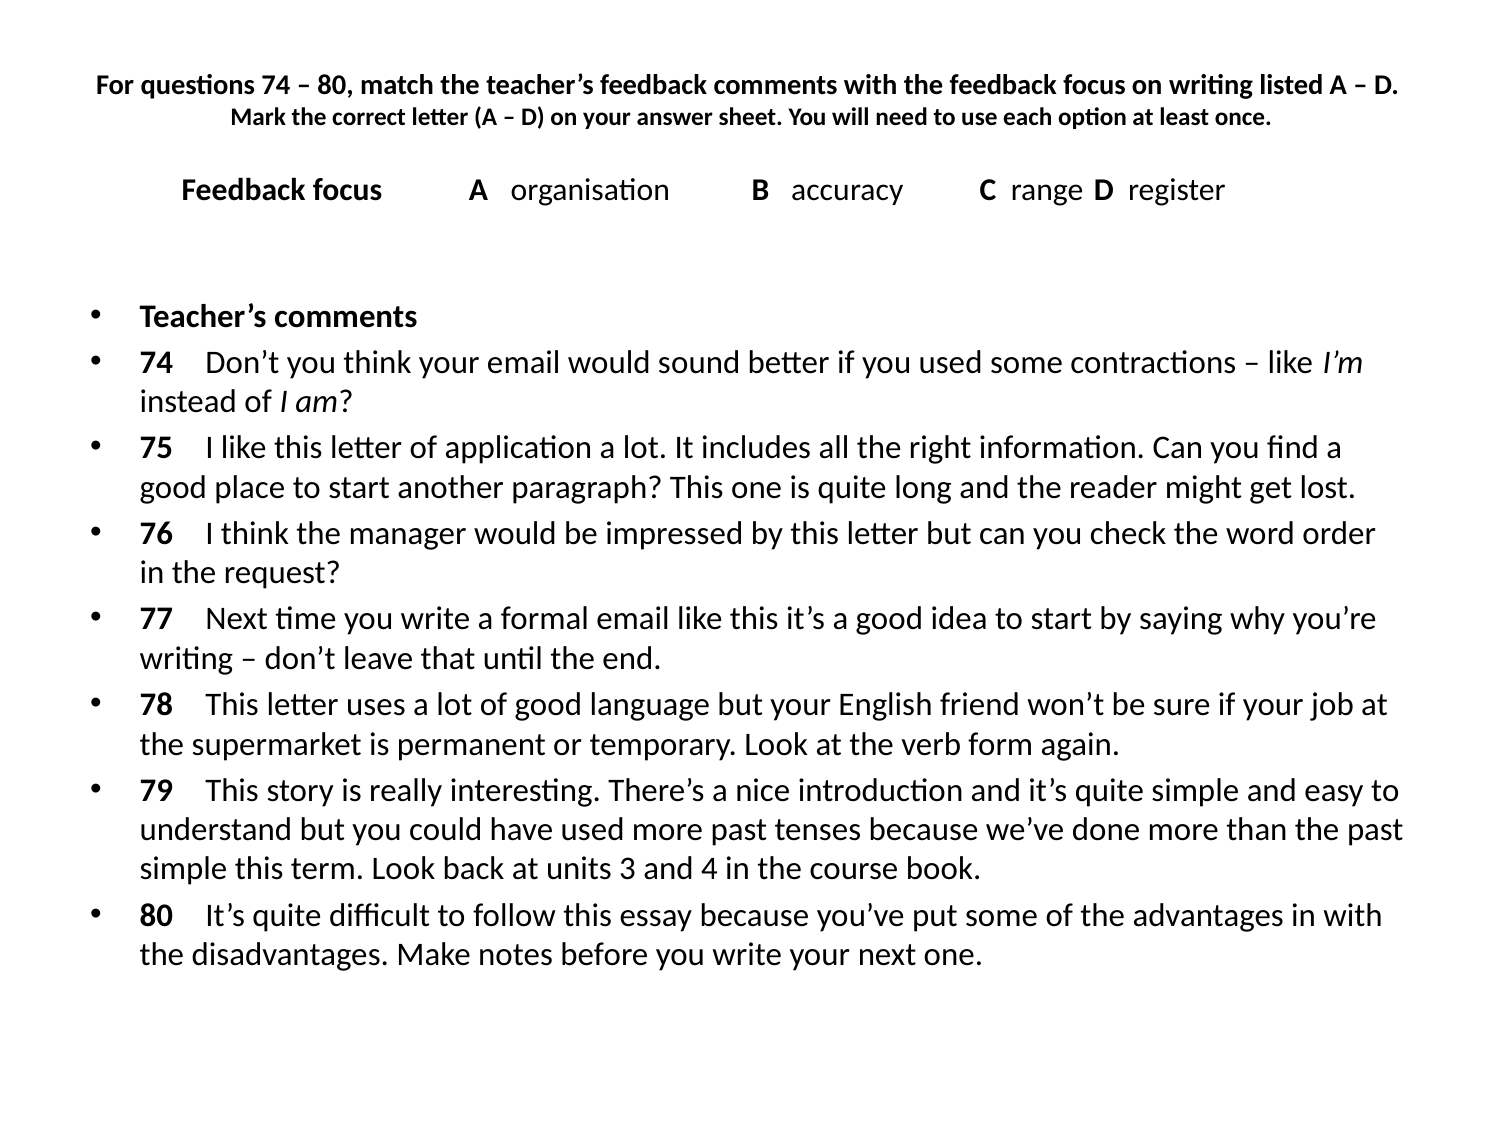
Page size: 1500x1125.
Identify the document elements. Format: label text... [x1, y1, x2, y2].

title For questions 74 – 80, match the teacher’s feedback comments with the feedback focus on writing listed A – D. Mark the correct letter (A – D) on your answer sheet. You will need to use each option at least once. Feedback focus A organisation B accuracy C range D register [76, 42, 1427, 231]
list Teacher’s comments 74 Don’t you think your email would sound better if you used some contractions – like I’m instead of I am? 75 I like this letter of application a lot. It includes all the right information. Can you find a good place to start another paragraph? This one is quite long and the reader might get lost. 76 I think the manager would be impressed by this letter but can you check the word order in the request? 77 Next time you write a formal email like this it’s a good idea to start by saying why you’re writing – don’t leave that until the end. 78 This letter uses a lot of good language but your English friend won’t be sure if your job at the supermarket is permanent or temporary. Look at the verb form again. 79 This story is really interesting. There’s a nice introduction and it’s quite simple and easy to understand but you could have used more past tenses because we’ve done more than the past simple this term. Look back at units 3 and 4 in the course book. 80 It’s quite difficult to follow this essay because you’ve put some of the advantages in with the disadvantages. Make notes before you write your next one. [75, 262, 1425, 1005]
